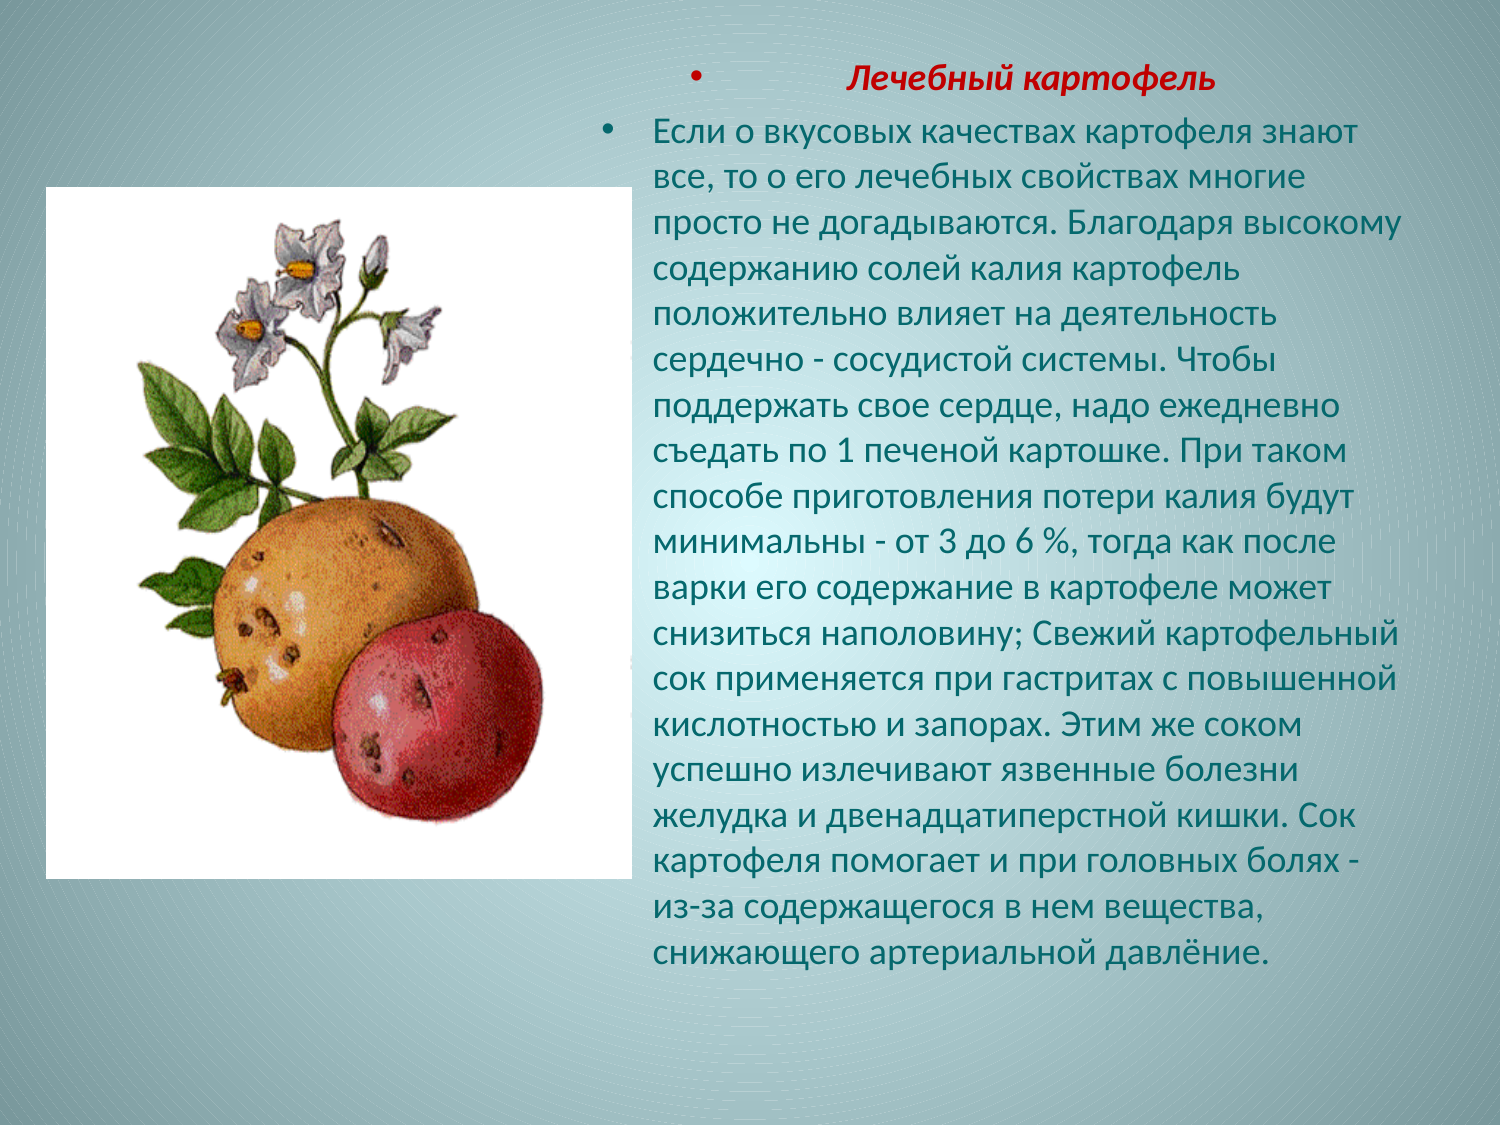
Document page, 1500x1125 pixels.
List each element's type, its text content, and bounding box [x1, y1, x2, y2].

picture [46, 187, 633, 880]
list Лечебный картофель Если о вкусовых качествах картофеля знают все, то о его лечебных свойствах многие просто не догадываются. Благодаря высокому содержанию солей калия картофель положительно влияет на деятельность сердечно - сосудистой системы. Чтобы поддержать свое сердце, надо ежедневно съедать по 1 печеной картошке. При таком способе приготовления потери калия будут минимальны - от 3 до 6 %, тогда как после варки его содержание в картофеле может снизиться наполовину; Свежий картофельный сок применяется при гастритах с повышенной кислотностью и запорах. Этим же соком успешно излечивают язвенные болезни желудка и двенадцатиперстной кишки. Сок картофеля помогает и при головных болях - из-за содержащегося в нем вещества, снижающего артериальной давлёние. [586, 44, 1425, 1005]
